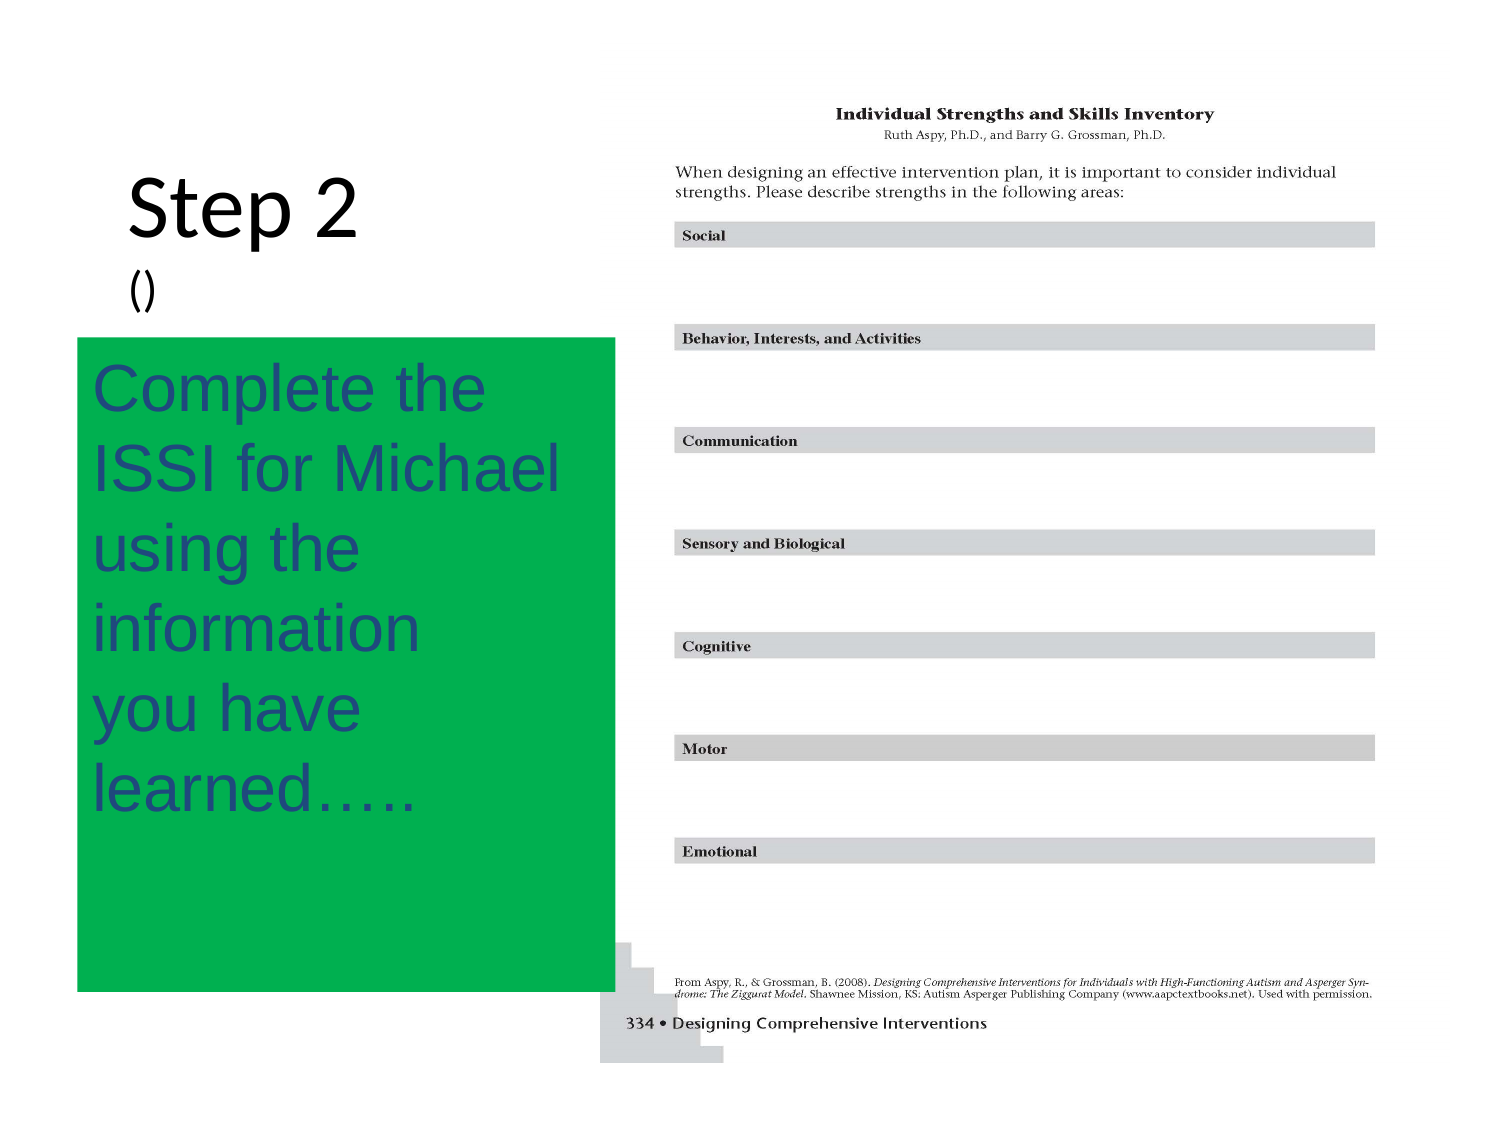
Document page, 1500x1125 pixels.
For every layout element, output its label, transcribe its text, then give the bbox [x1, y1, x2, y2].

text_box Complete the ISSI for Michael using the information you have learned….. [77, 337, 594, 992]
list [599, 37, 1450, 1063]
title Step 2 () [112, 137, 594, 325]
